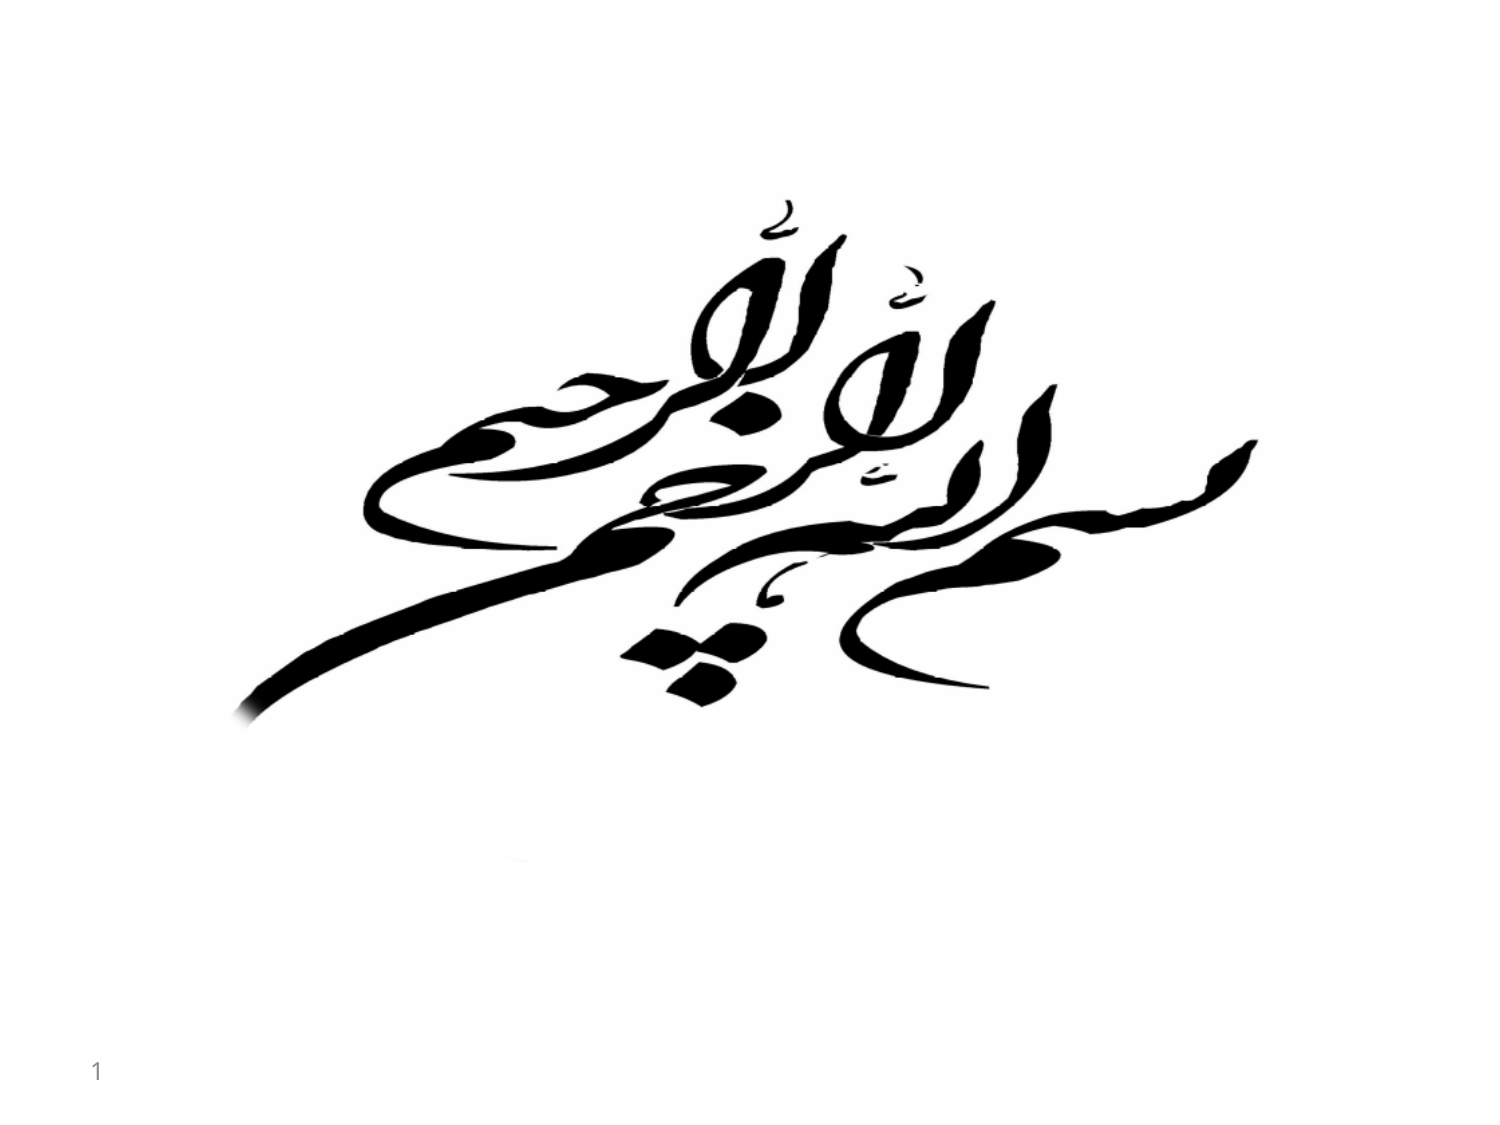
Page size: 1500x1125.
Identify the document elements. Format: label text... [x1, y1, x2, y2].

slide_number 1 [75, 1042, 425, 1103]
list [128, 163, 1360, 891]
